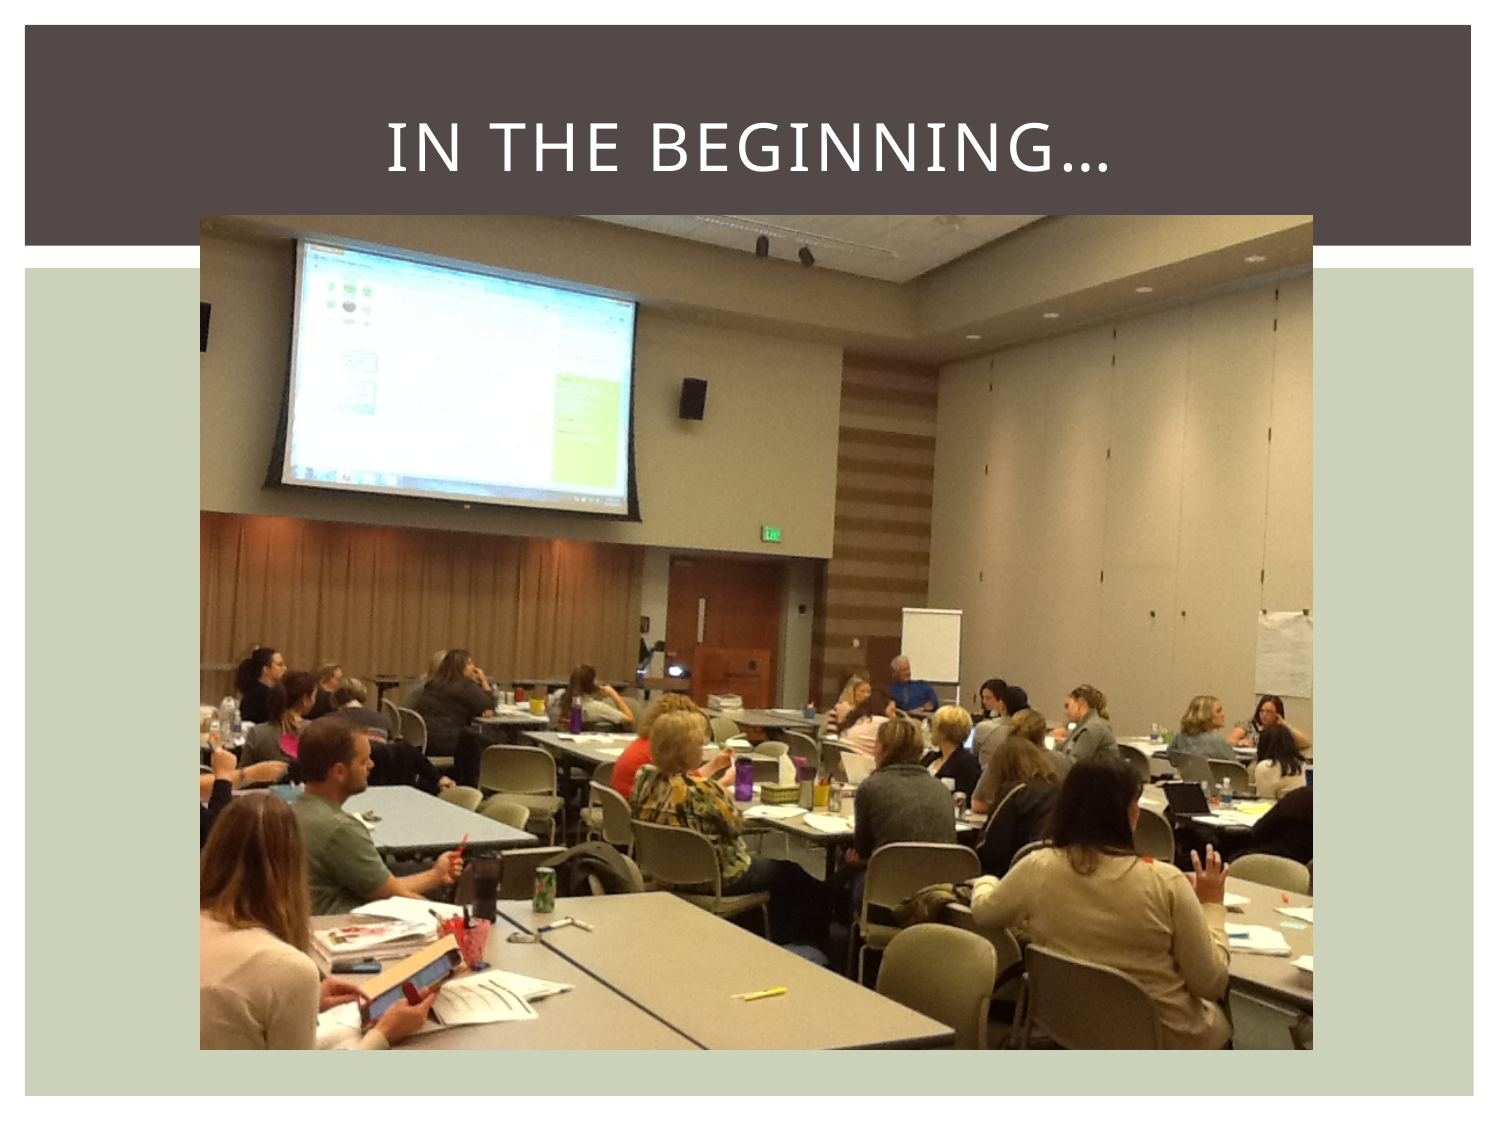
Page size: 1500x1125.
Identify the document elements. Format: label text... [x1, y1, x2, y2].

title In the beginning… [62, 58, 1438, 232]
picture [199, 215, 1313, 1051]
